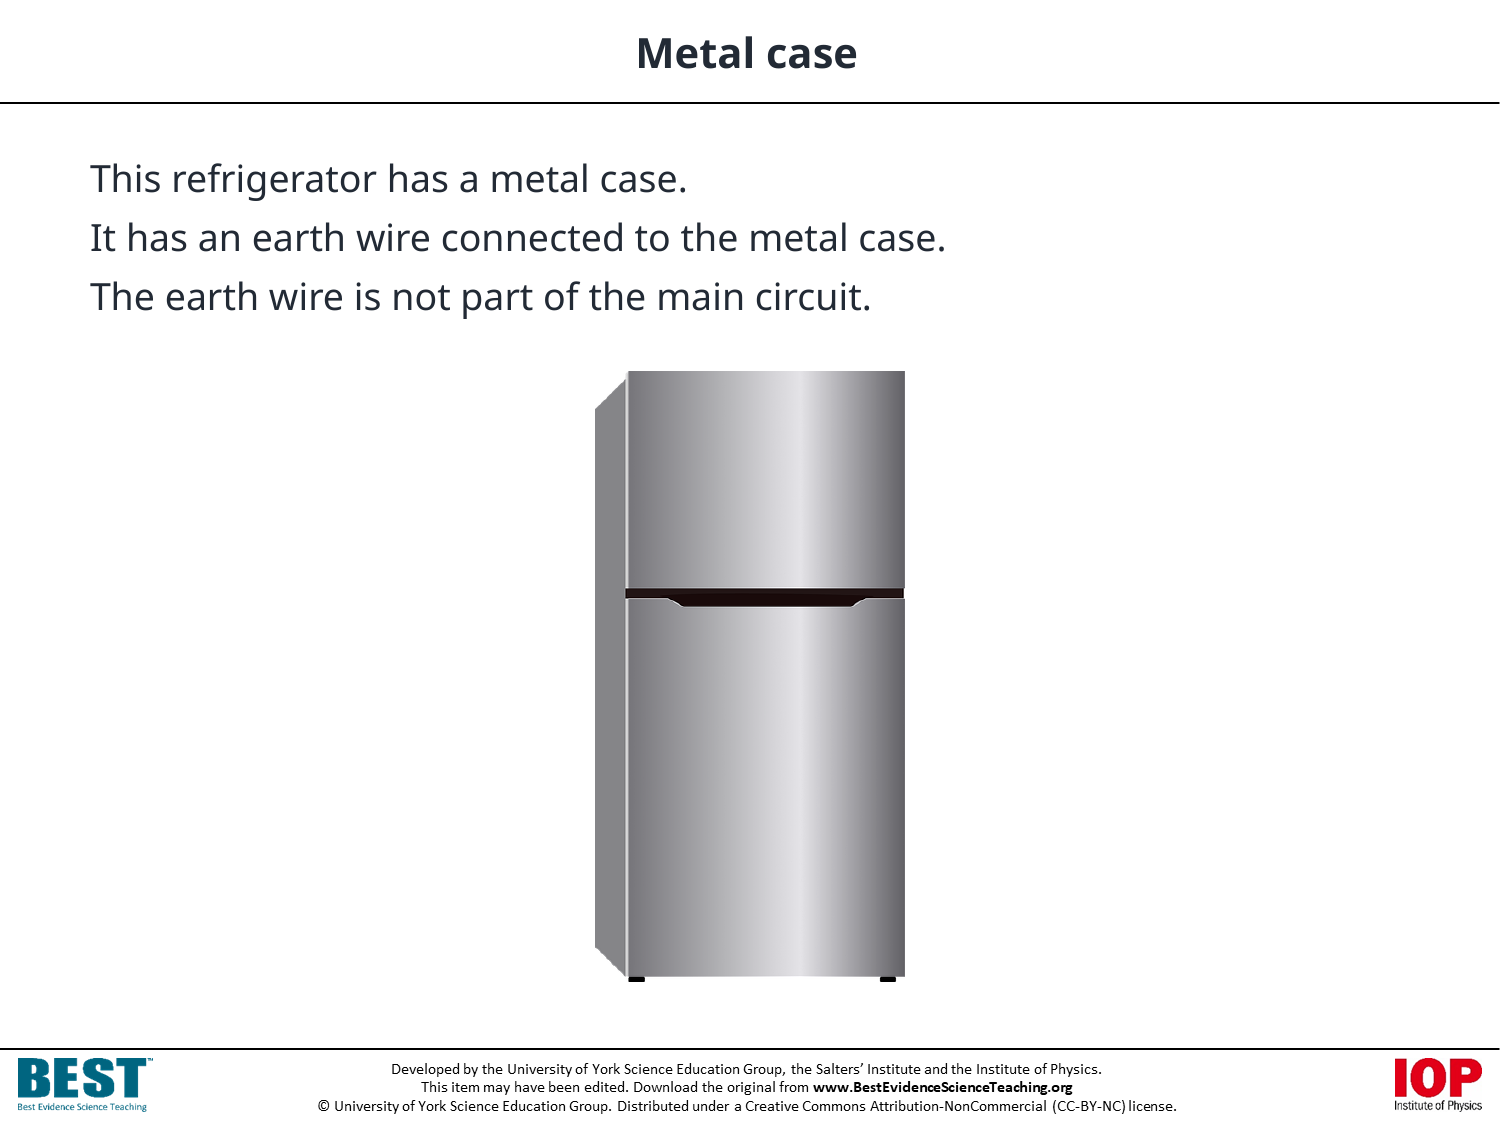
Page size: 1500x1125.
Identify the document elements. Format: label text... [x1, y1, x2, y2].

text_box Metal case [23, 4, 1471, 99]
picture [0, 102, 1500, 1125]
